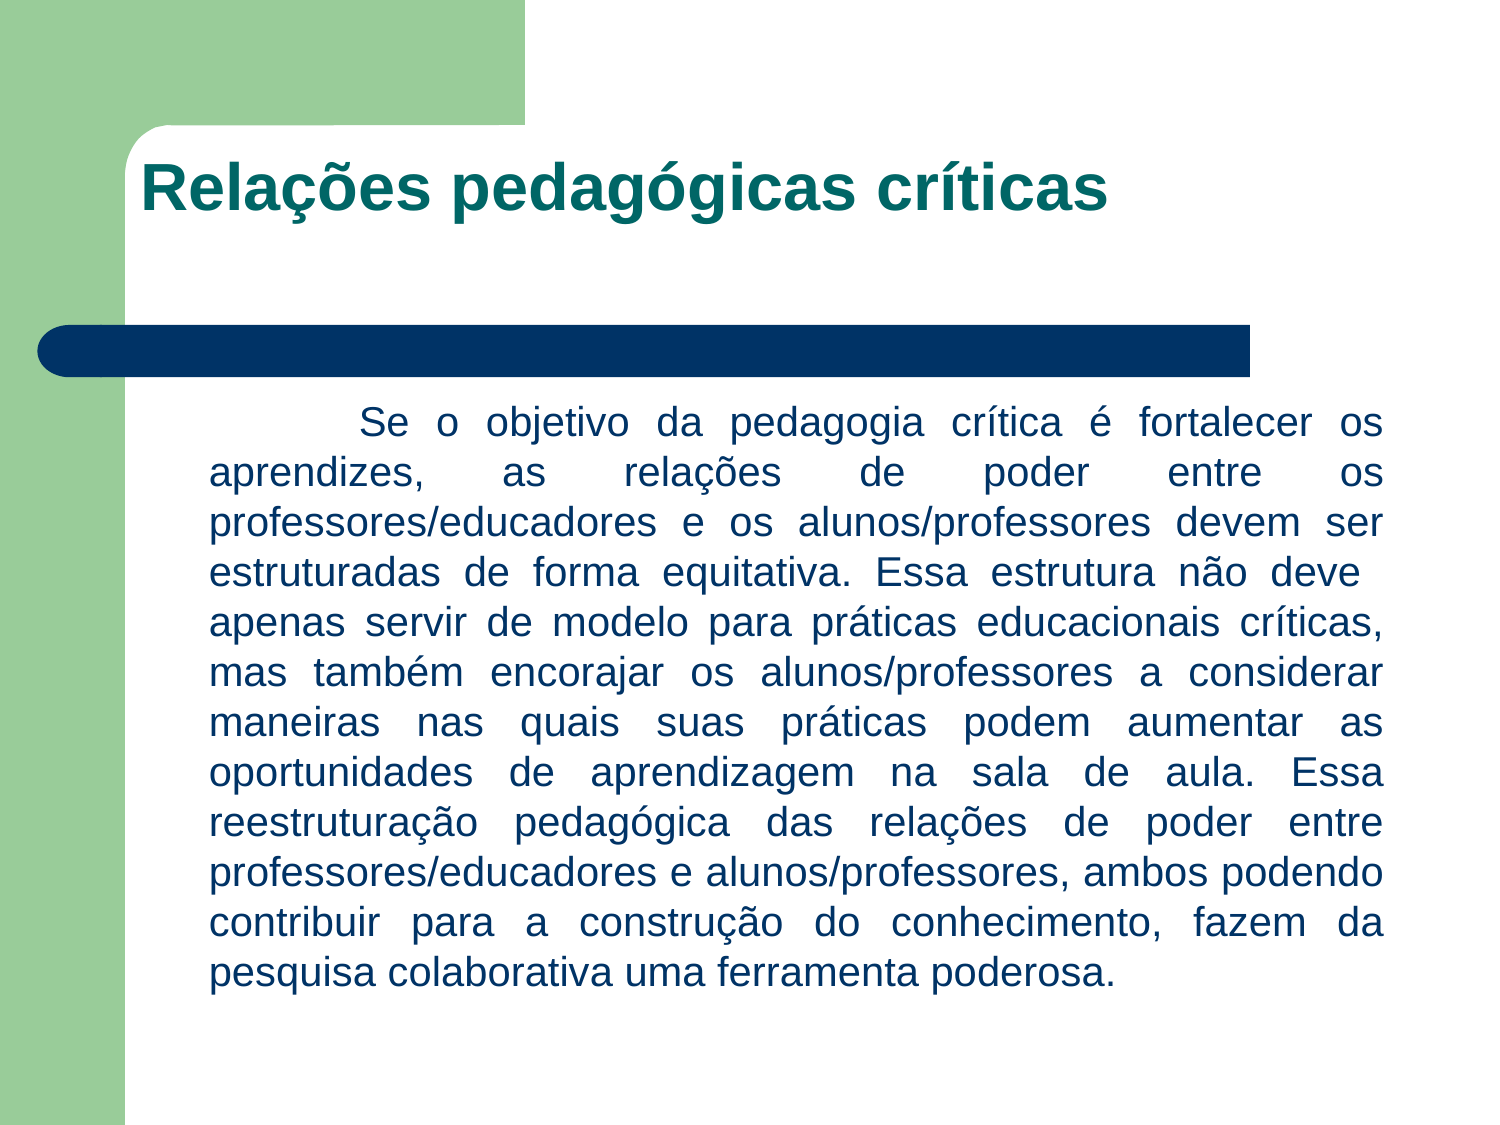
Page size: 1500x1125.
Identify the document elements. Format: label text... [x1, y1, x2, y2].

list Se o objetivo da pedagogia crítica é fortalecer os aprendizes, as relações de poder entre os professores/educadores e os alunos/professores devem ser estruturadas de forma equitativa. Essa estrutura não deve apenas servir de modelo para práticas educacionais críticas, mas também encorajar os alunos/professores a considerar maneiras nas quais suas práticas podem aumentar as oportunidades de aprendizagem na sala de aula. Essa reestruturação pedagógica das relações de poder entre professores/educadores e alunos/professores, ambos podendo contribuir para a construção do conhecimento, fazem da pesquisa colaborativa uma ferramenta poderosa. [137, 387, 1400, 999]
title Relações pedagógicas críticas [124, 124, 1426, 313]
